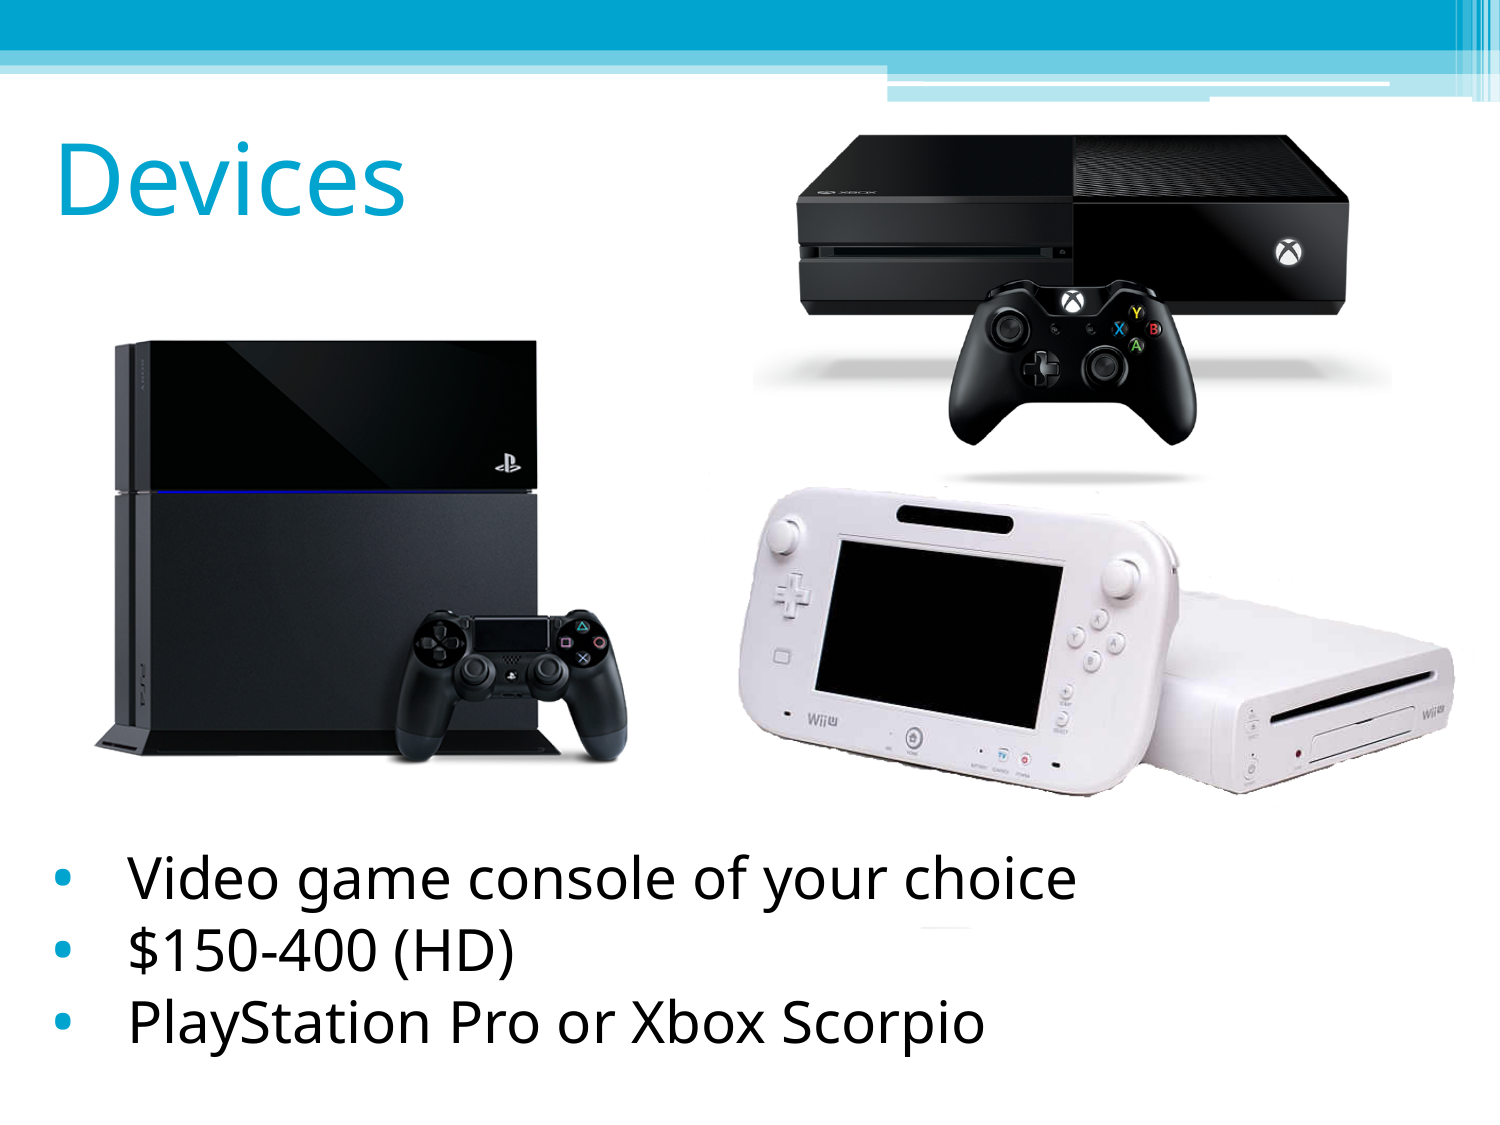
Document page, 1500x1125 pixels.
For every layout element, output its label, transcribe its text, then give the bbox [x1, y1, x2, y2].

title Devices [37, 87, 1500, 263]
picture [74, 262, 646, 834]
picture [676, 131, 1500, 929]
list Video game console of your choice $150-400 (HD) PlayStation Pro or Xbox Scorpio [37, 833, 1470, 1100]
